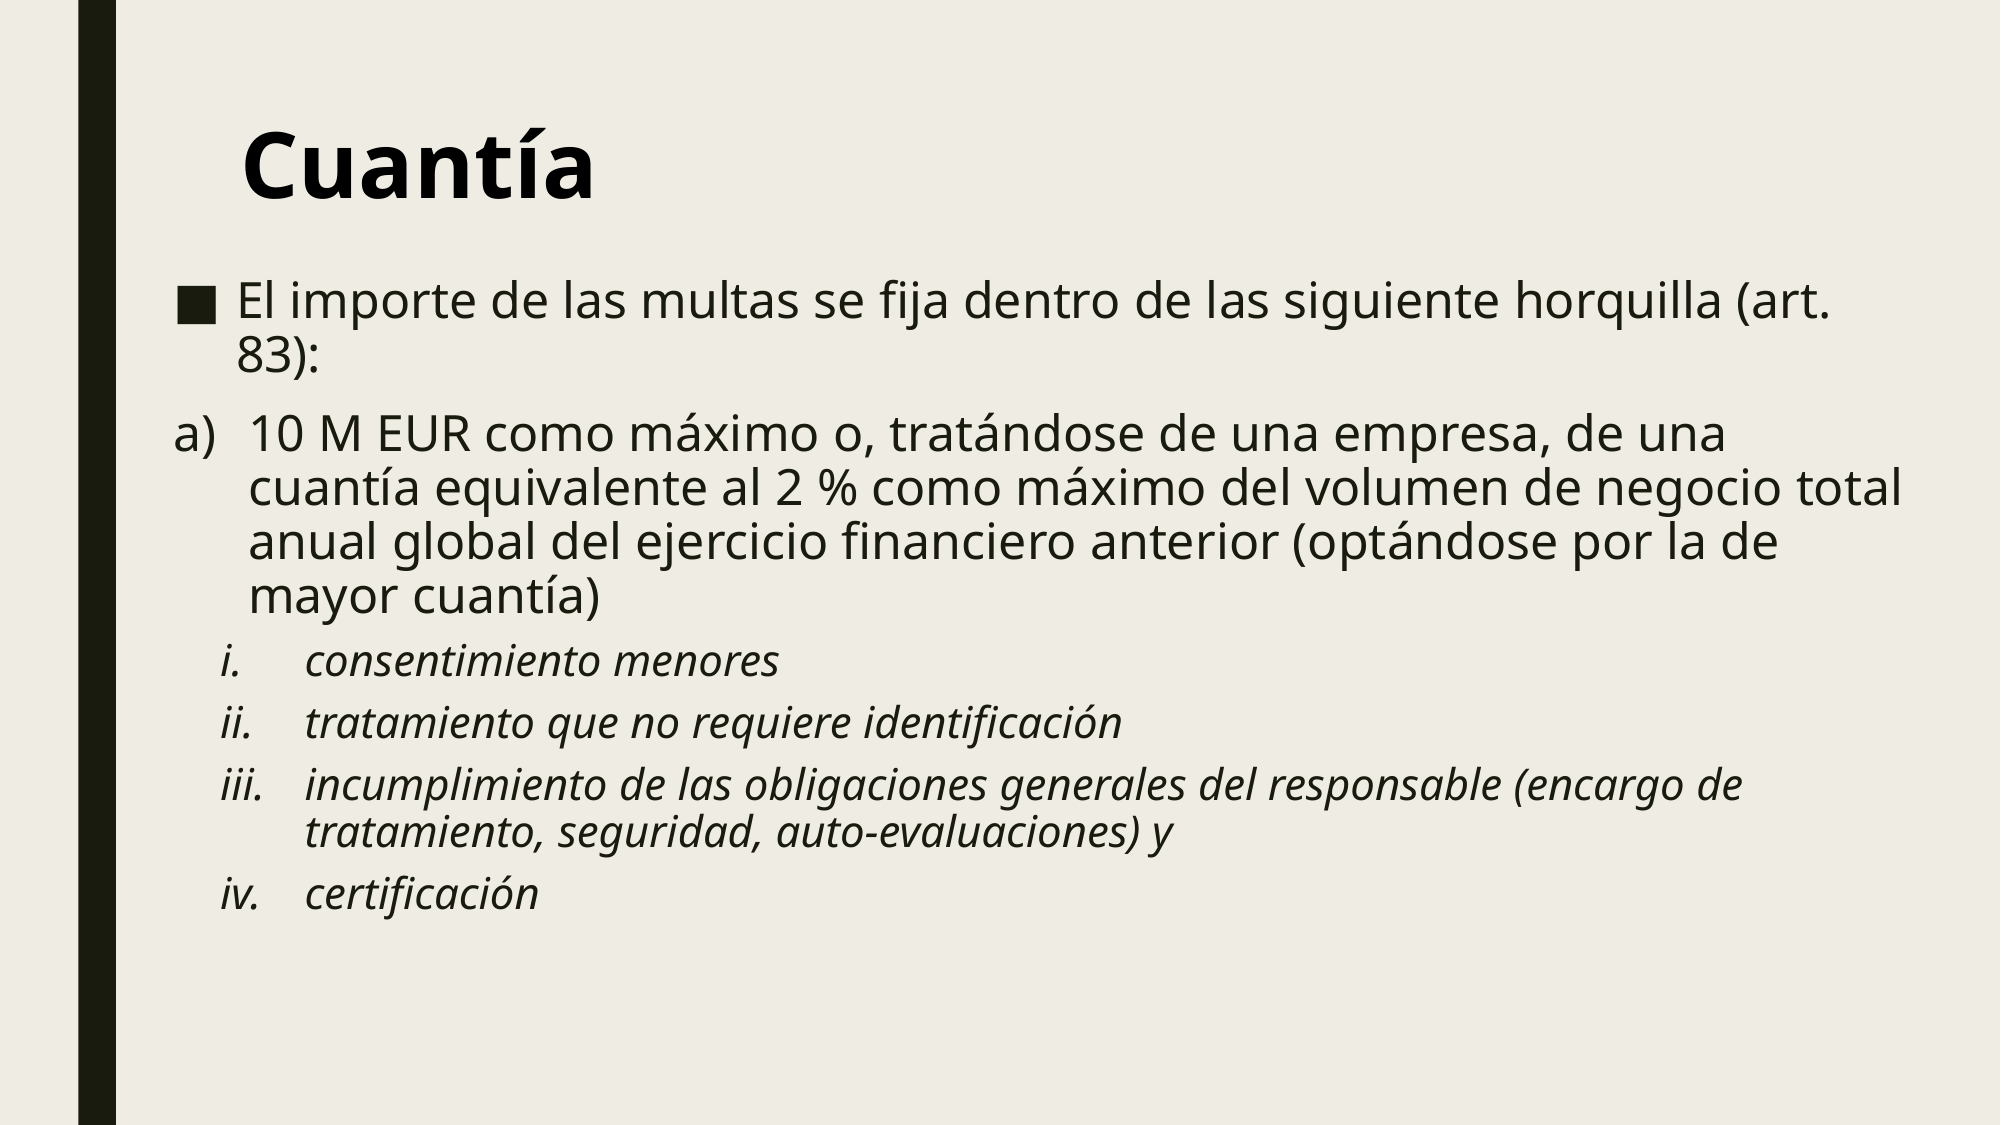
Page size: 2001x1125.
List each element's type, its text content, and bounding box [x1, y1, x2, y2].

list El importe de las multas se fija dentro de las siguiente horquilla (art. 83): 10 M EUR como máximo o, tratándose de una empresa, de una cuantía equivalente al 2 % como máximo del volumen de negocio total anual global del ejercicio financiero anterior (optándose por la de mayor cuantía) consentimiento menores tratamiento que no requiere identificación incumplimiento de las obligaciones generales del responsable (encargo de tratamiento, seguridad, auto-evaluaciones) y certificación [158, 267, 1929, 1064]
title Cuantía [225, 112, 1800, 267]
